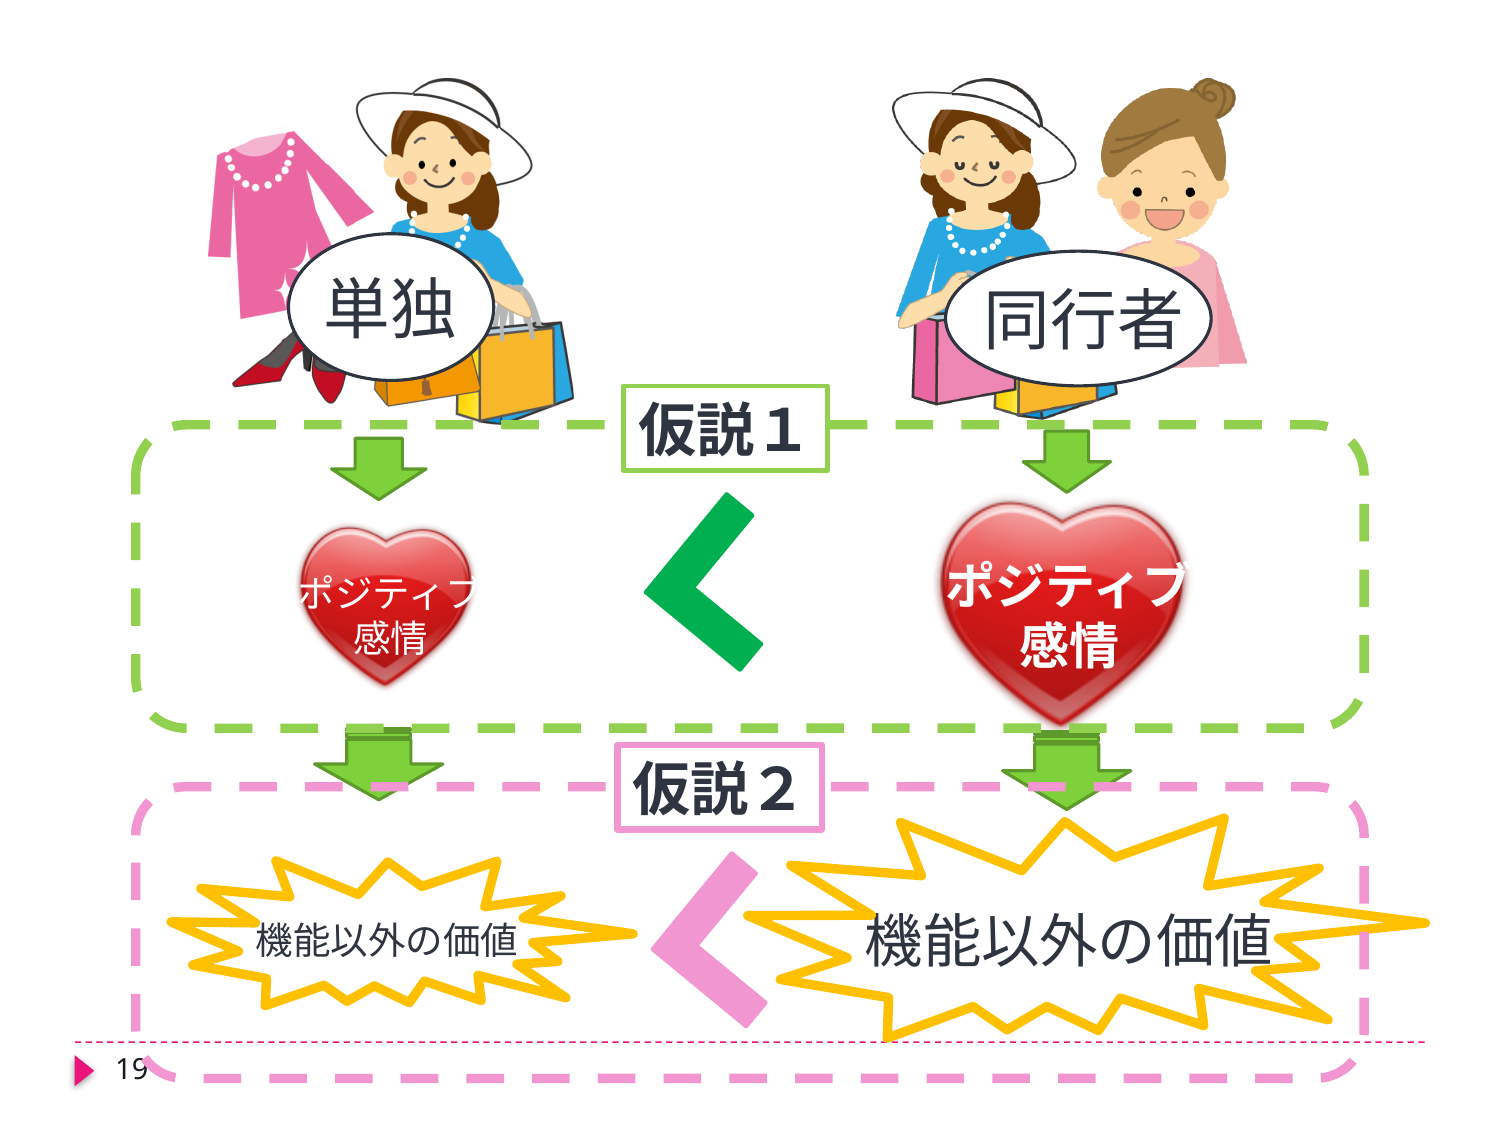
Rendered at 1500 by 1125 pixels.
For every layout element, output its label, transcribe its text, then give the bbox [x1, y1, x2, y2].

text_box 仮説２ [617, 744, 822, 830]
text_box [313, 729, 445, 786]
picture [932, 485, 1193, 746]
text_box 機能以外の価値 [240, 909, 534, 970]
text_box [208, 77, 575, 425]
text_box [1000, 758, 1133, 786]
text_box 仮説１ [623, 385, 828, 471]
picture [295, 515, 479, 699]
text_box [1365, 913, 1427, 931]
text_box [891, 77, 1247, 420]
text_box [134, 423, 1366, 730]
slide_number 19 [100, 1042, 426, 1103]
text_box [134, 785, 1366, 1081]
